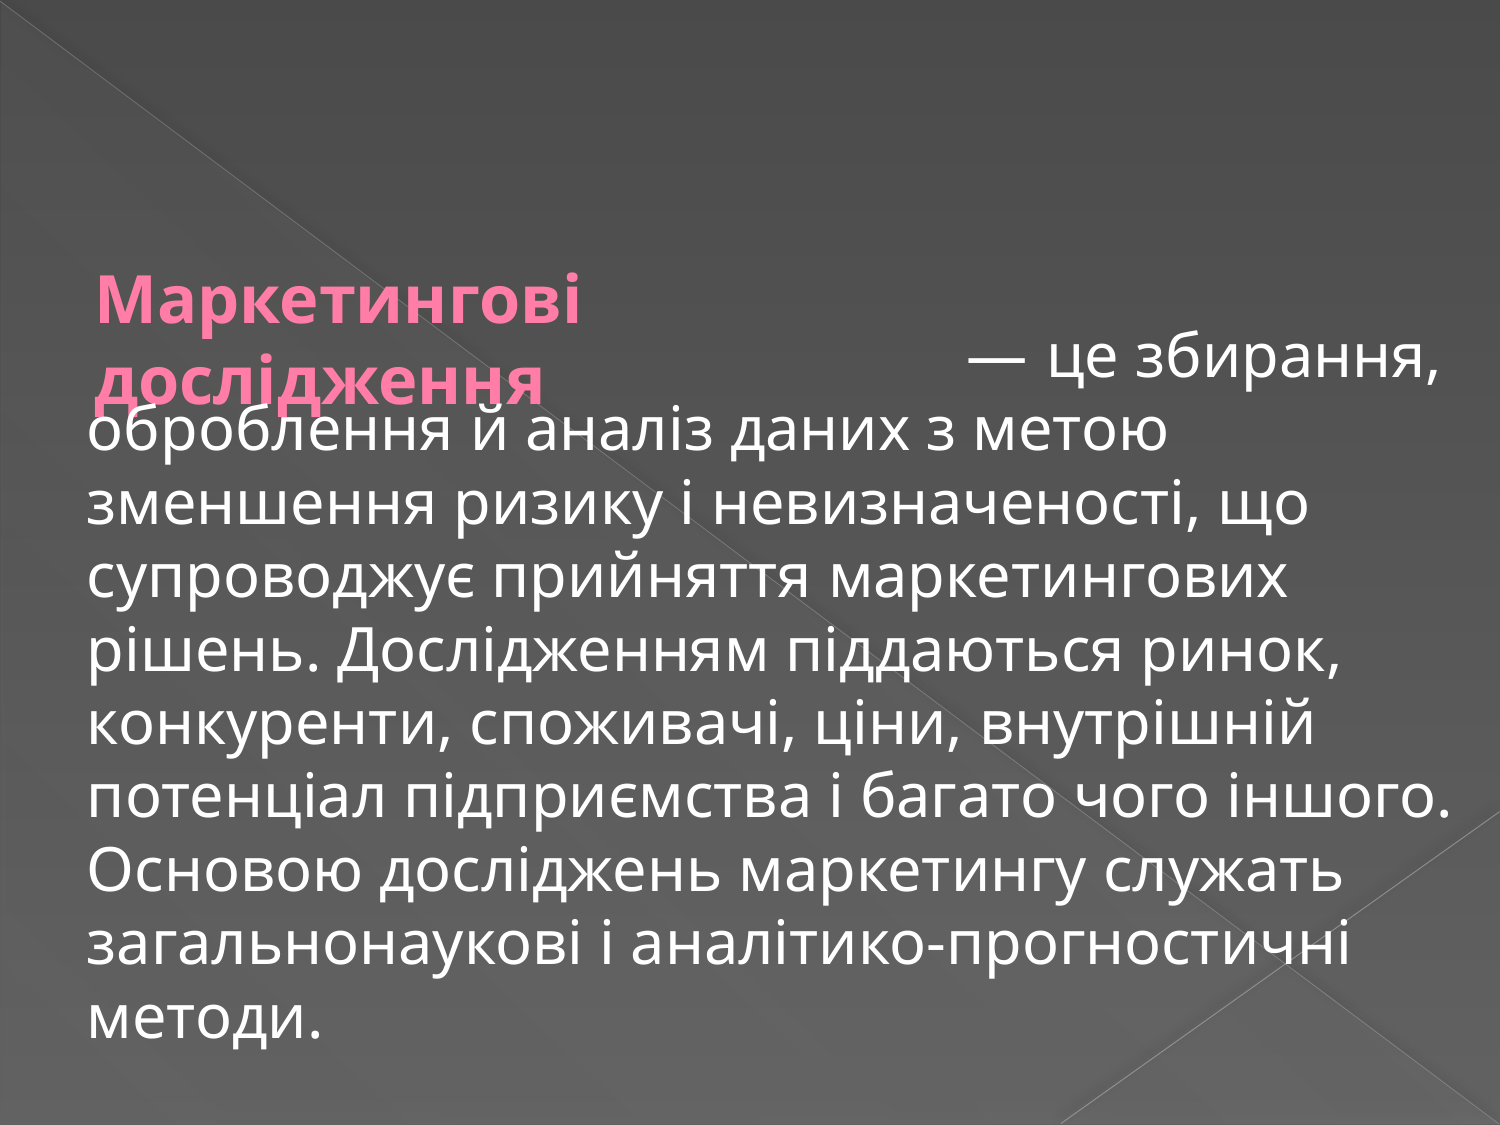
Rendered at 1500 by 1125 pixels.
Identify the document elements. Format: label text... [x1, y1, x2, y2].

title Маркетингові дослідження [0, 222, 1032, 308]
list — це збирання, оброблення й аналіз даних з метою зменшення ризику і невизначеності, що супроводжує прийняття маркетингових рішень. Дослідженням піддаються ринок, конкуренти, споживачі, ціни, внутрішній потенціал підприємства і багато чого іншого. Основою досліджень маркетингу служать загальнонаукові і аналітико-прогностичні методи. [0, 308, 1500, 1059]
